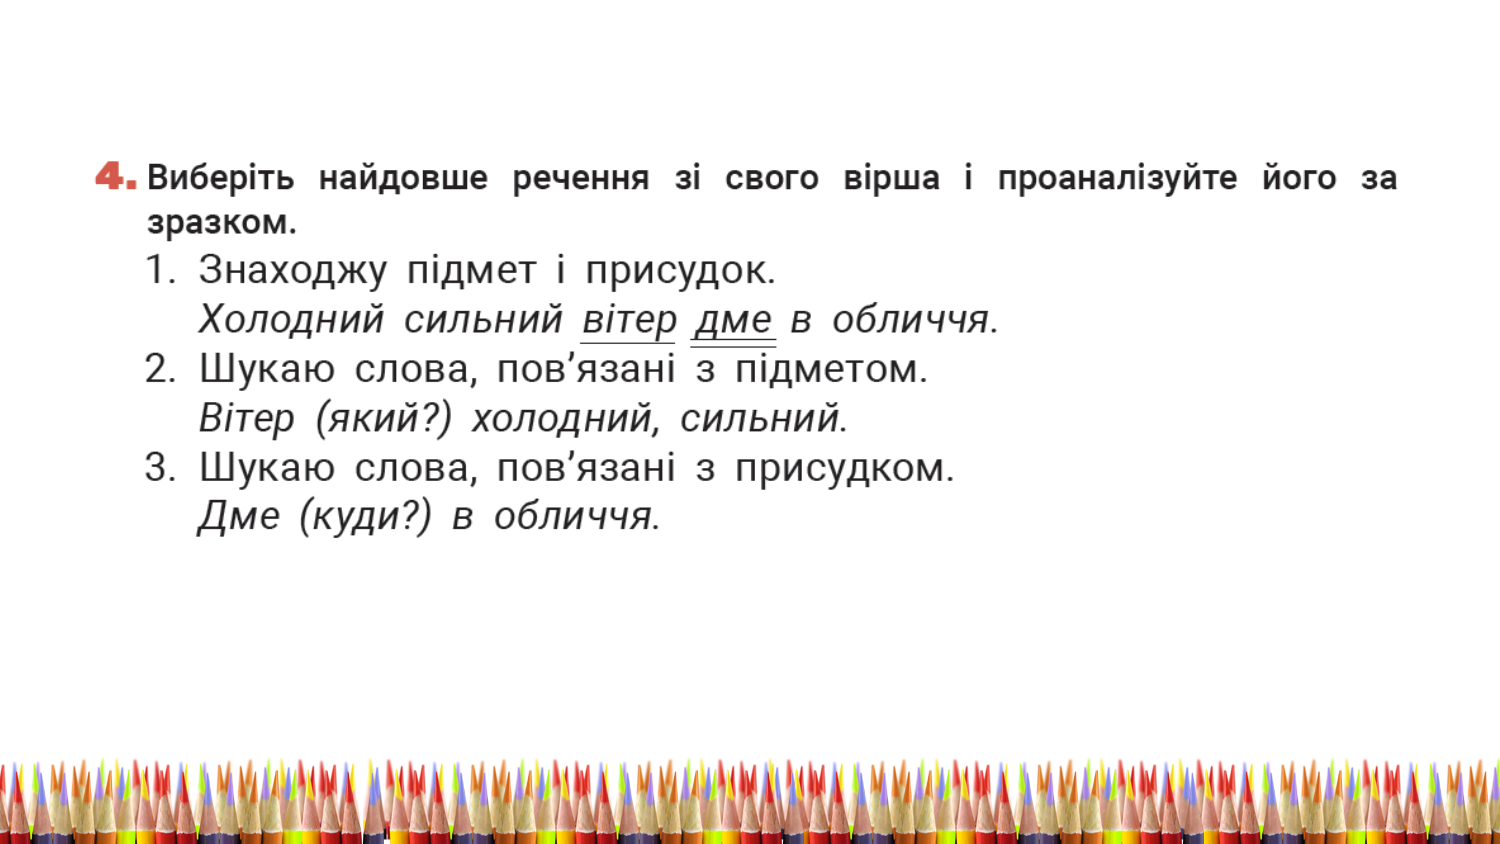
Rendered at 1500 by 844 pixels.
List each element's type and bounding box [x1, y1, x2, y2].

picture [0, 756, 1500, 844]
picture [52, 149, 1420, 553]
